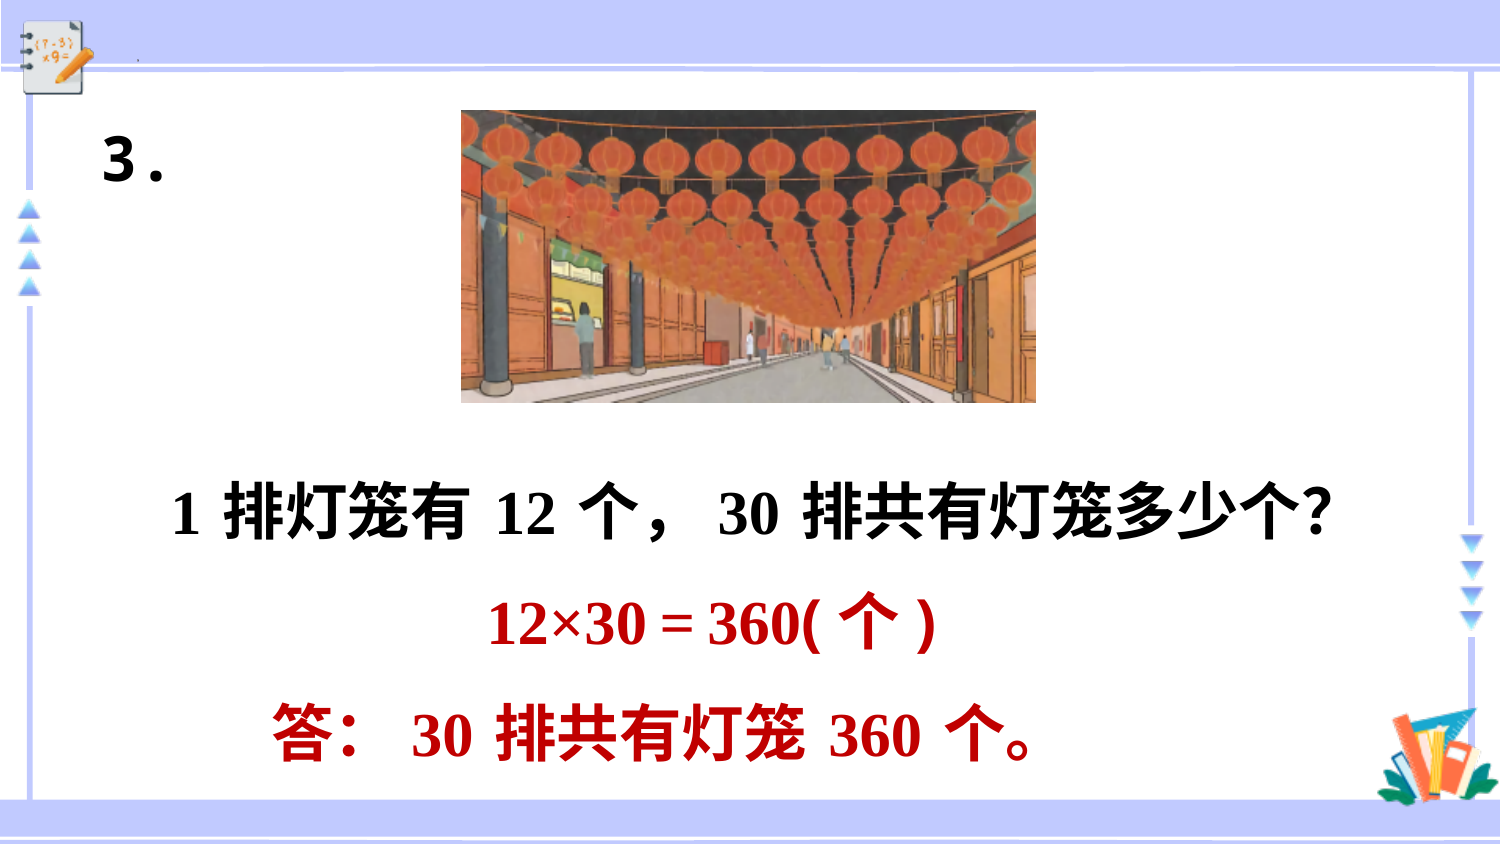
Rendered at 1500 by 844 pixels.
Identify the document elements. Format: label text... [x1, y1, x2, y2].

picture [14, 16, 97, 304]
text_box 答：30排共有灯笼360个。 [256, 671, 1399, 777]
picture [1376, 527, 1500, 808]
text_box 12×30=360(个) [471, 574, 1090, 665]
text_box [85, 102, 1466, 556]
